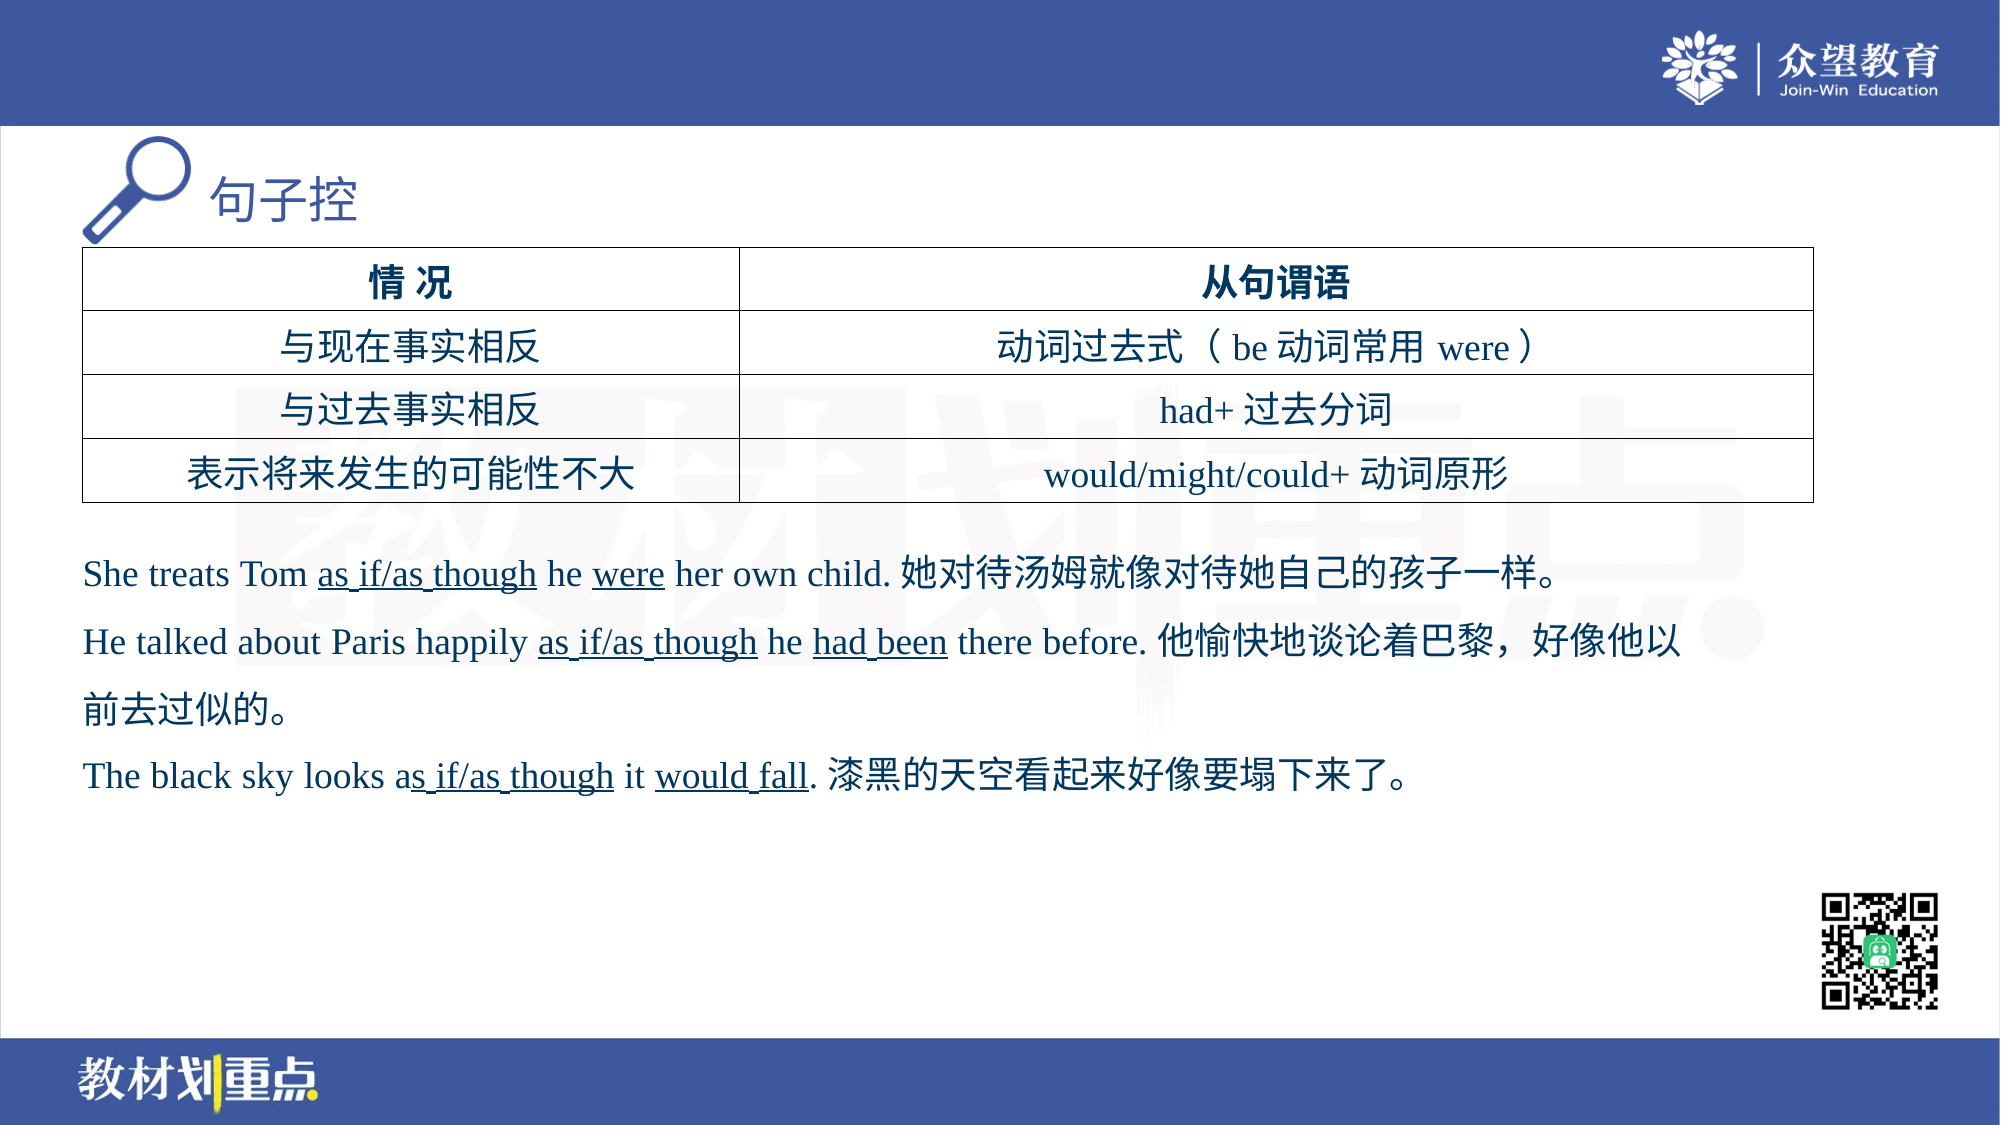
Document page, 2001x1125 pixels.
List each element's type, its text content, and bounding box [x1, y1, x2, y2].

table_cell 表示将来发生的可能性不大 [83, 439, 739, 502]
picture [0, 0, 2000, 1125]
text_box She treats Tom as if/as though he were her own child.她对待汤姆就像对待她自己的孩子一样。 He talked about Paris happily as if/as though he had been there before.他愉快地谈论着巴黎，好像他以 前去过似的。 The black sky looks as if/as though it would fall.漆黑的天空看起来好像要塌下来了。 [82, 524, 1817, 789]
table_header 情 况 [83, 248, 739, 310]
table_cell 动词过去式（be动词常用were） [740, 311, 1813, 374]
table_cell had+过去分词 [740, 375, 1813, 438]
table_header 从句谓语 [740, 248, 1813, 310]
table_cell 与现在事实相反 [83, 311, 739, 374]
table_cell would/might/could+动词原形 [740, 439, 1813, 502]
table_cell 与过去事实相反 [83, 375, 739, 438]
